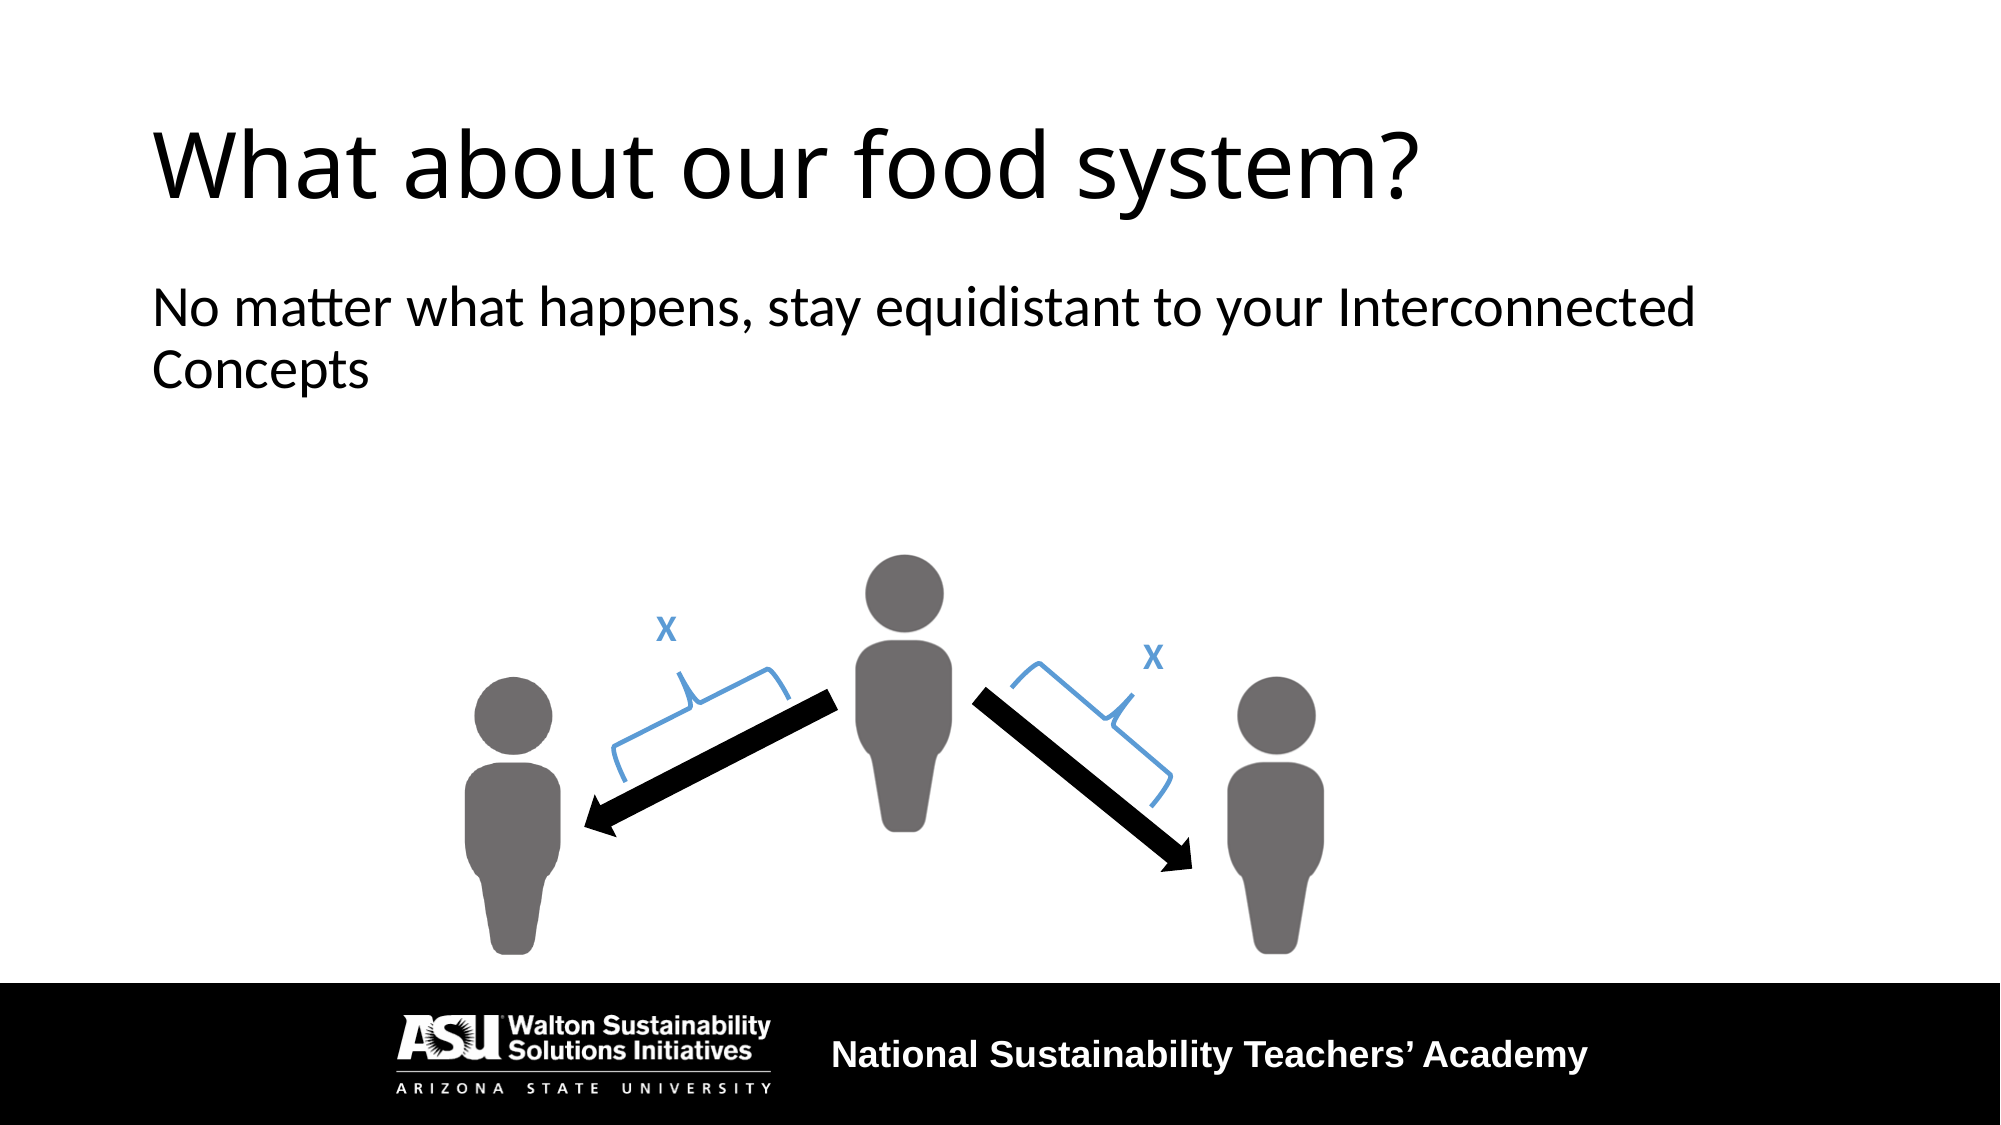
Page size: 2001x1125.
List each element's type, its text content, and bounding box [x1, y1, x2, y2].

text_box [1011, 663, 1172, 808]
text_box [584, 688, 839, 838]
text_box X [641, 596, 712, 656]
text_box [971, 686, 1193, 872]
picture [1220, 662, 1335, 983]
picture [396, 1014, 772, 1094]
text_box [613, 668, 790, 783]
picture [442, 661, 580, 983]
title What about our food system? [137, 59, 1863, 268]
picture [843, 545, 957, 861]
text_box X [1128, 625, 1199, 685]
list No matter what happens, stay equidistant to your Interconnected Concepts [137, 268, 1863, 537]
